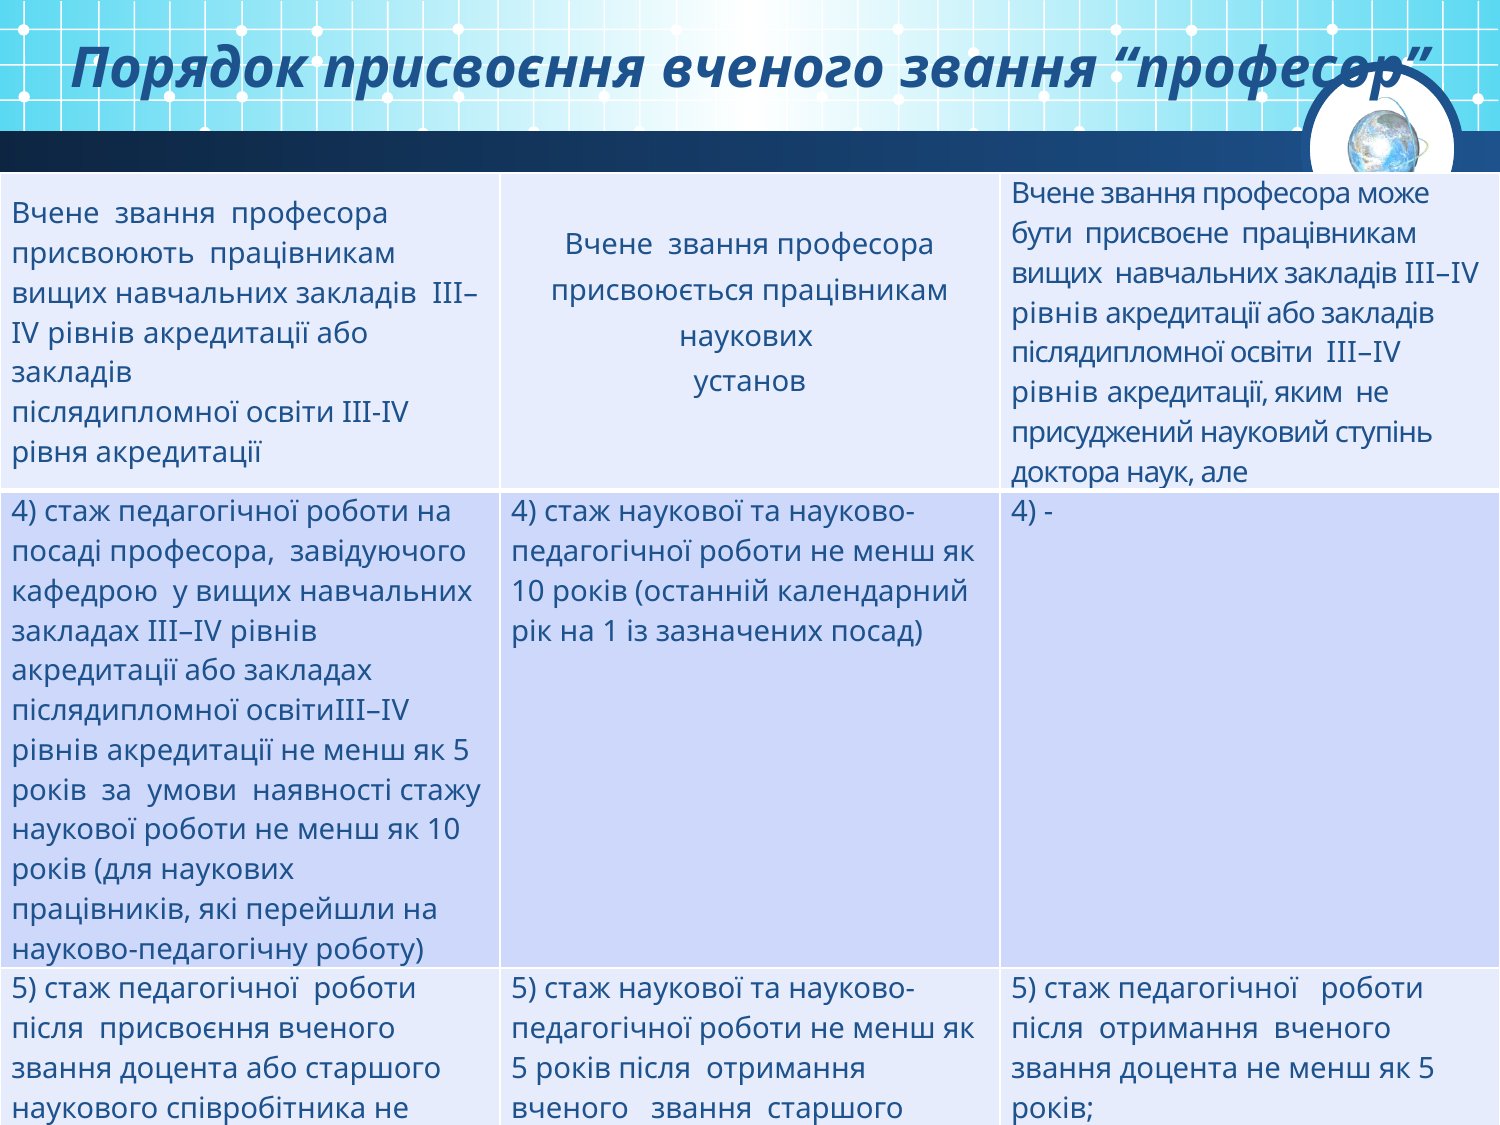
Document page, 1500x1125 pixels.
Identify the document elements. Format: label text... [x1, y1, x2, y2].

picture [1310, 130, 1454, 172]
table_cell 4) - [1001, 493, 1499, 967]
table_cell 5) стаж наукової та науково-педагогічної роботи не менш як 5 років після отримання вченого звання старшого наукового співробітника або доцента [501, 969, 999, 1125]
table_header Вчене звання професора присвоюють працівникам вищих навчальних закладів III–IV рівнів акредитації або закладів післядипломної освіти III-IV рівня акредитації [1, 174, 499, 488]
table_header Вчене звання професора присвоюється працівникам наукових установ [501, 174, 999, 488]
table_cell 4) стаж наукової та науково-педагогічної роботи не менш як 10 років (останній календарний рік на 1 із зазначених посад) [501, 493, 999, 967]
table_cell 4) стаж педагогічної роботи на посаді професора, завідуючого кафедрою у вищих навчальних закладах III–IV рівнів акредитації або закладах післядипломної освітиIII–IV рівнів акредитації не менш як 5 років за умови наявності стажу наукової роботи не менш як 10 років (для наукових працівників, які перейшли на науково-педагогічну роботу) [1, 493, 499, 967]
table_header Вчене звання професора може бути присвоєне працівникам вищих навчальних закладів III–IV рівнів акредитації або закладів післядипломної освіти III–IV рівнів акредитації, яким не присуджений науковий ступінь доктора наук, але [1001, 174, 1499, 488]
title Порядок присвоєння вченого звання “професор” [0, 0, 1500, 130]
table_cell 5) стаж педагогічної роботи після отримання вченого звання доцента не менш як 5 років; [1001, 969, 1499, 1125]
table_cell 5) стаж педагогічної роботи після присвоєння вченого звання доцента або старшого наукового співробітника не менш як 5 років [1, 969, 499, 1125]
